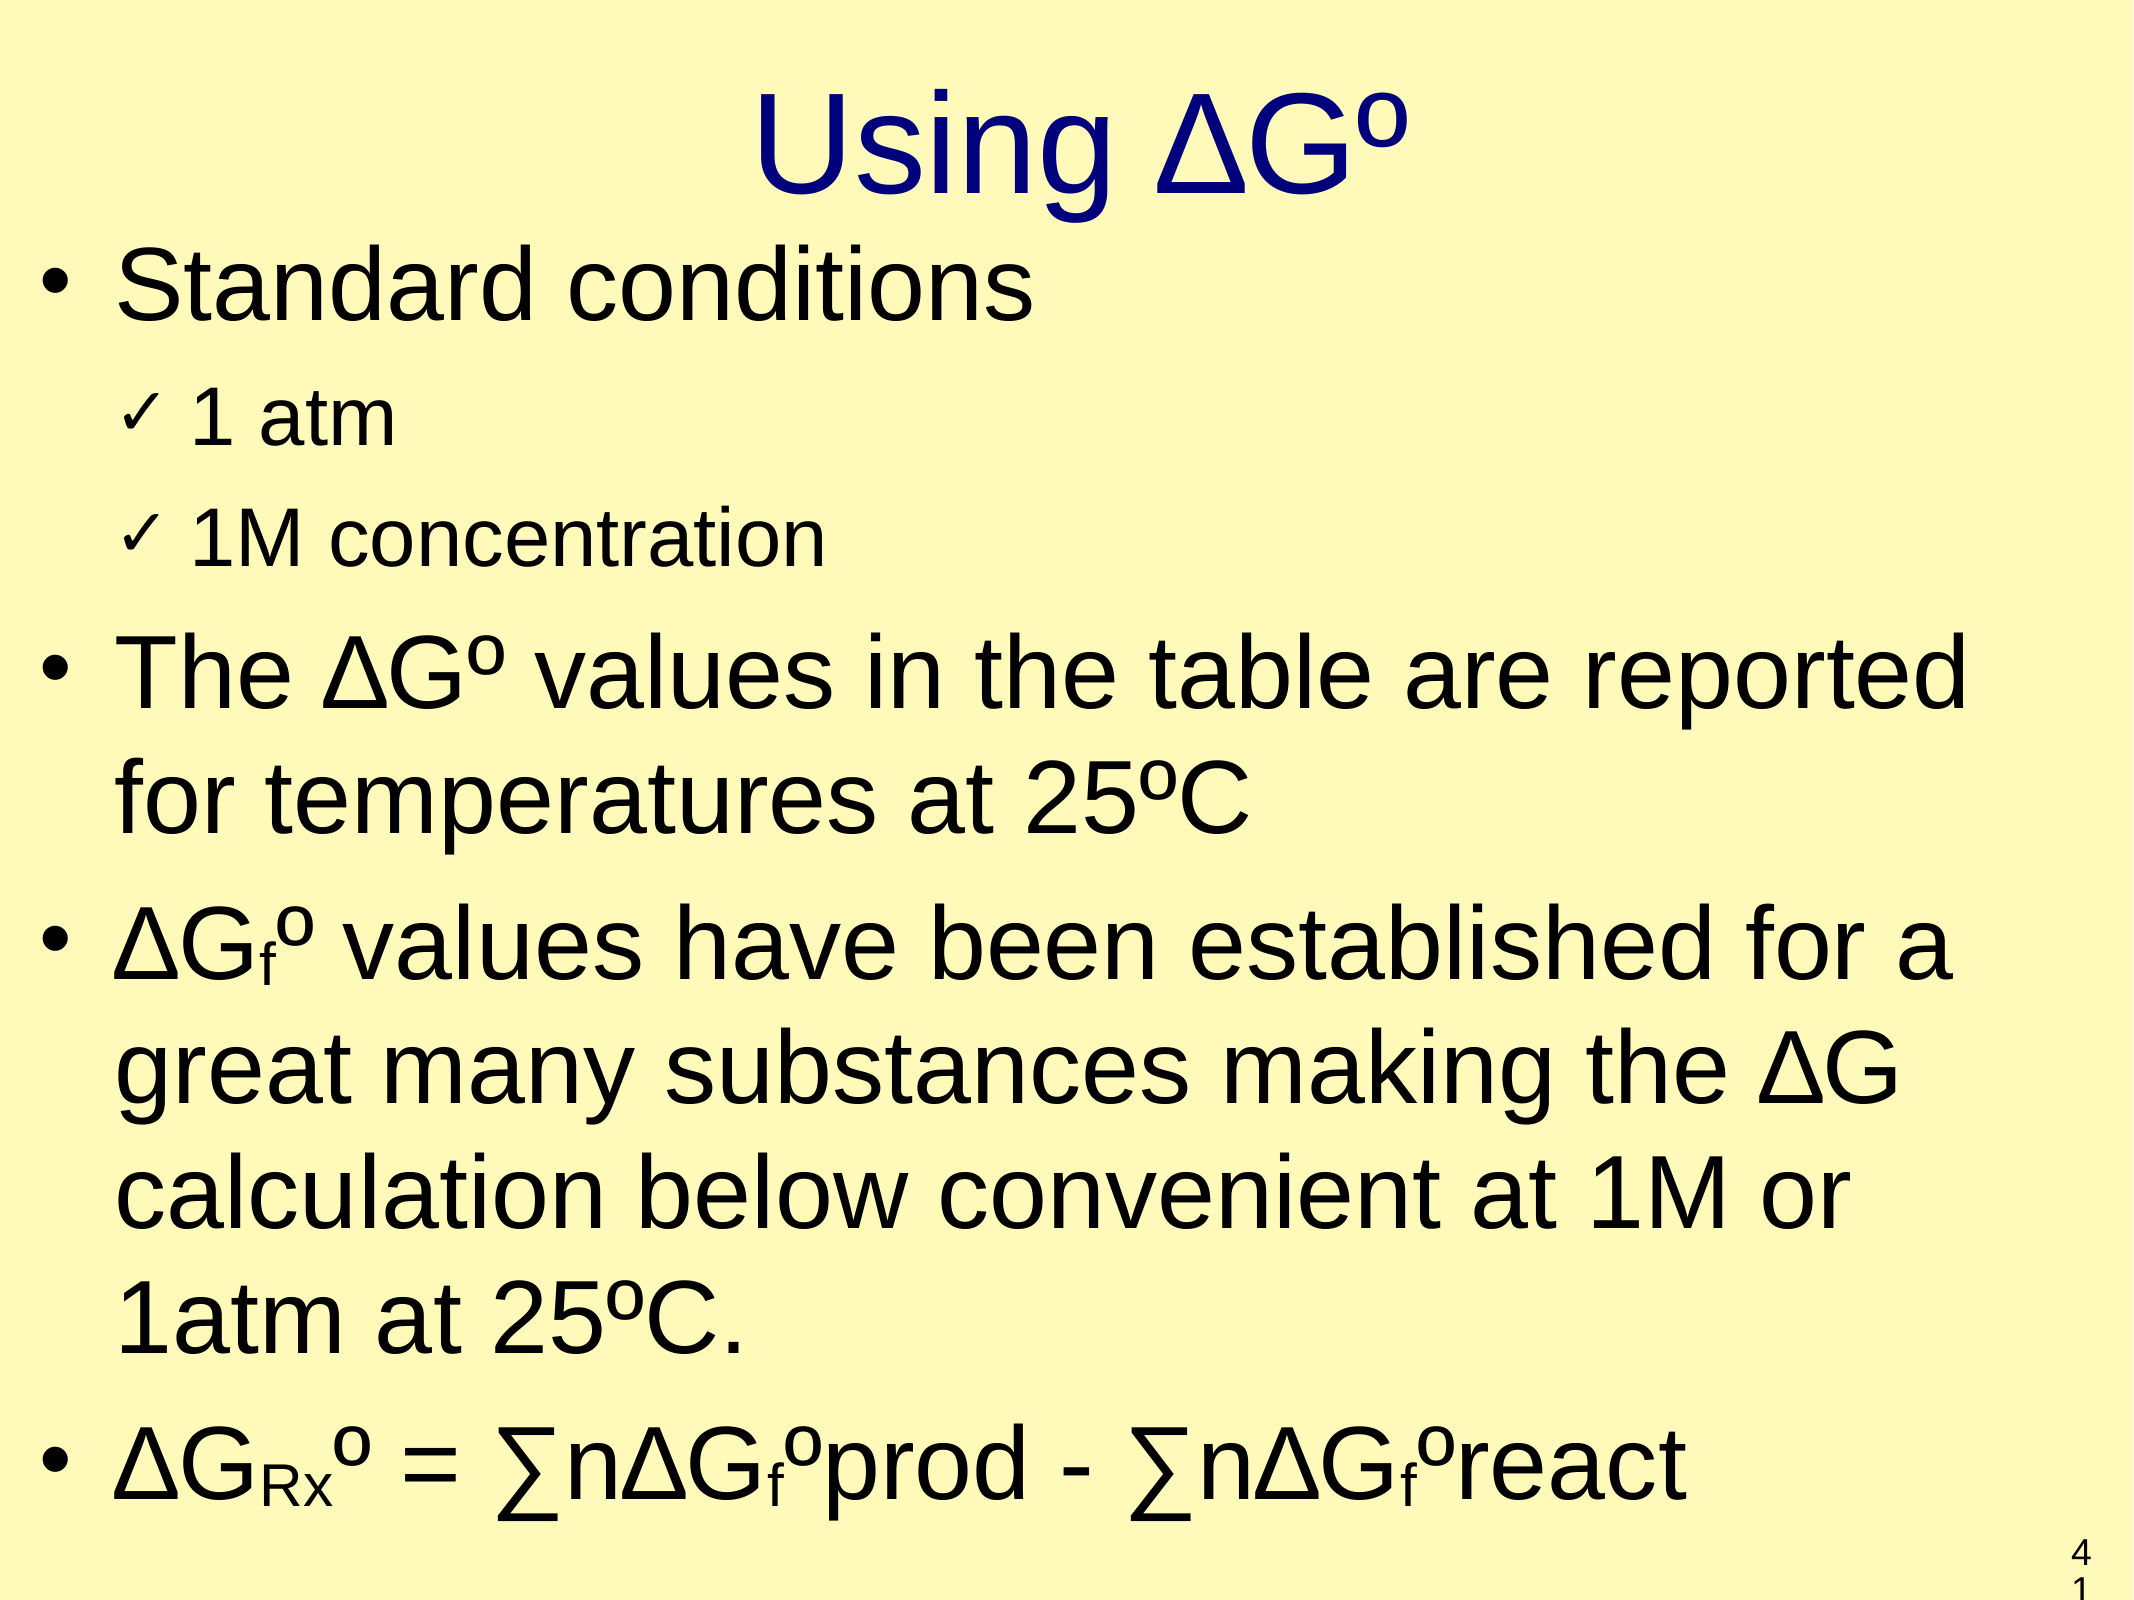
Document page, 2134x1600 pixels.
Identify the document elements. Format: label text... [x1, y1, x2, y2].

list Standard conditions 1 atm 1M concentration The ∆Gº values in the table are reported for temperatures at 25ºC ∆Gfº values have been established for a great many substances making the ∆G calculation below convenient at 1M or 1atm at 25ºC. ∆GRxº = ∑n∆Gfºprod - ∑n∆Gfºreact [39, 216, 2116, 1578]
title Using ∆Gº [39, 30, 2122, 243]
